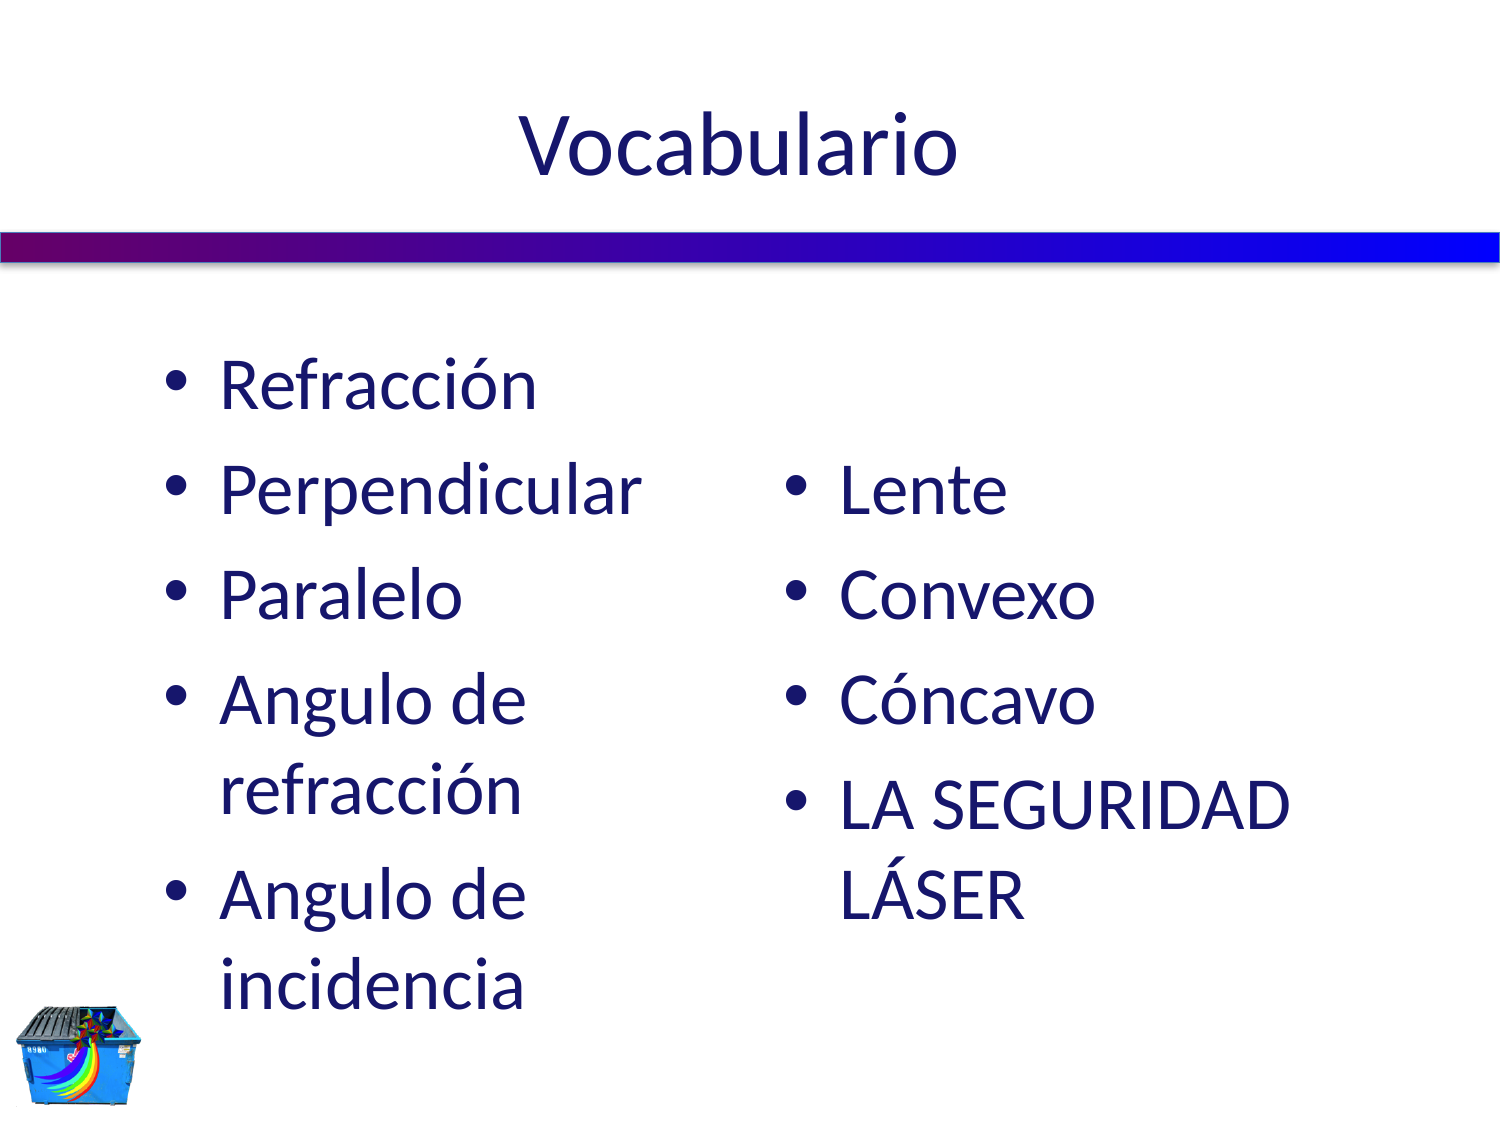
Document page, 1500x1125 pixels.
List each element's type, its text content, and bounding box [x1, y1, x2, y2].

title Vocabulario [75, 45, 1425, 233]
picture [14, 1004, 143, 1107]
list Refracción Perpendicular Paralelo Angulo de refracción Angulo de incidencia Lente Convexo Cóncavo LA SEGURIDAD LÁSER [148, 326, 1419, 1047]
